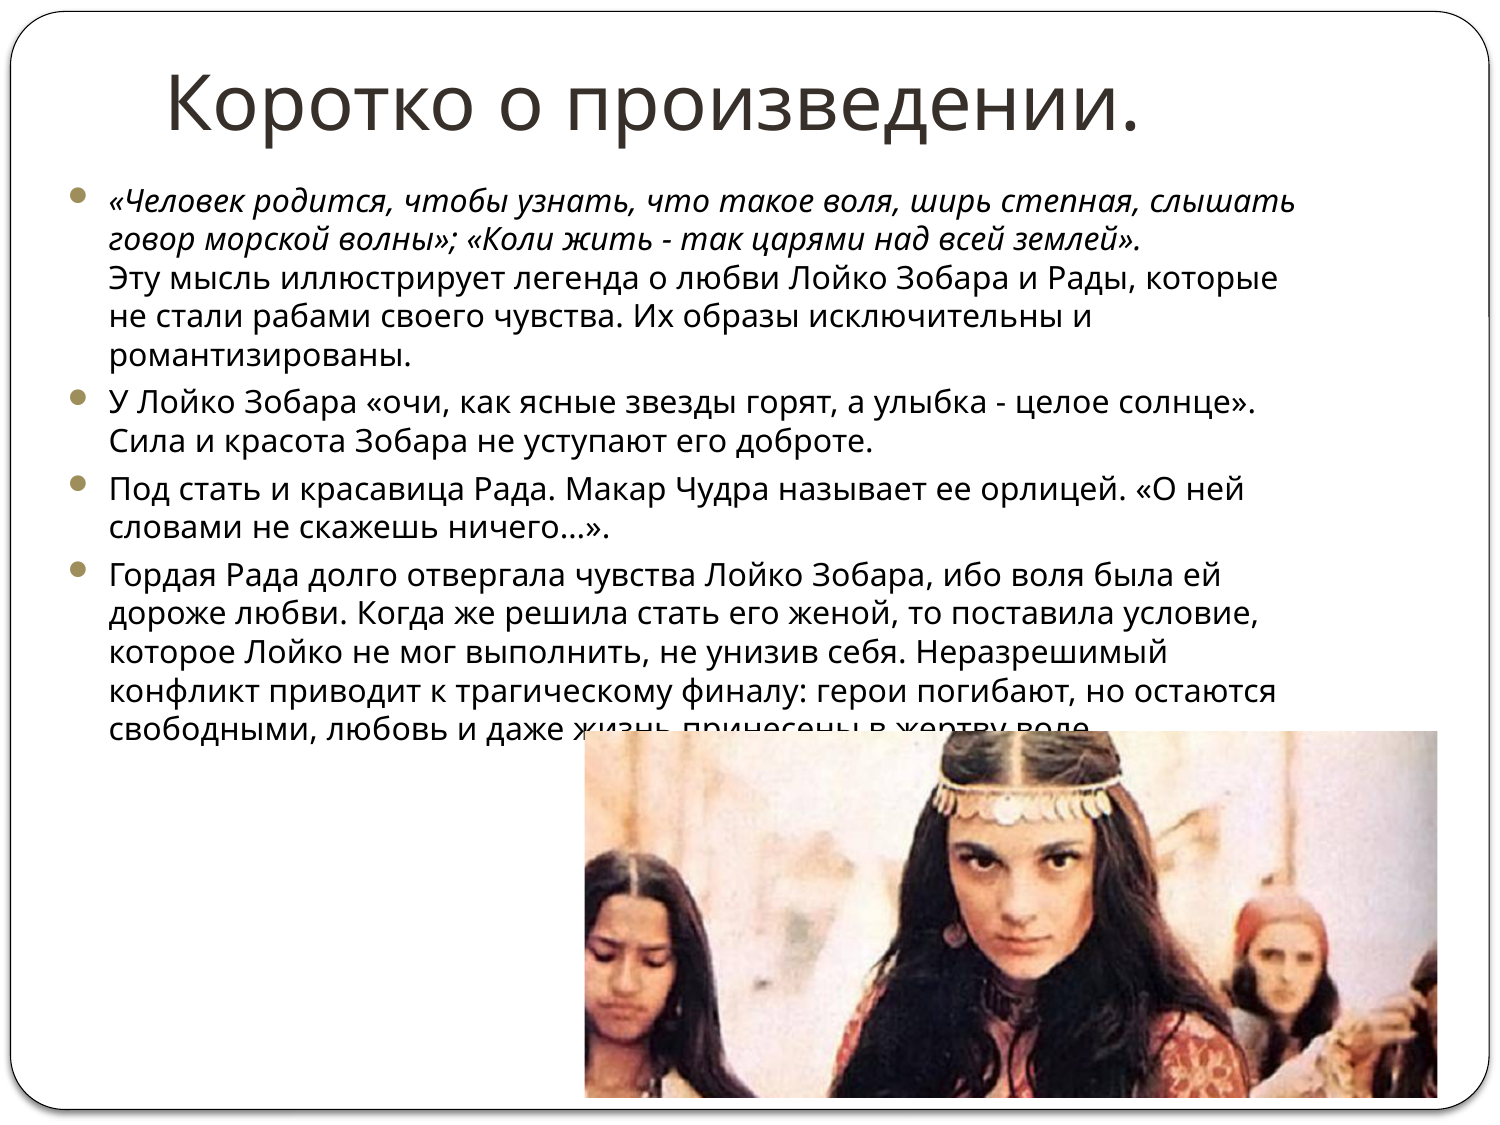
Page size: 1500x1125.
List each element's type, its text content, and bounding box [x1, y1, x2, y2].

title Коротко о произведении. [150, 45, 1329, 161]
picture [584, 727, 1438, 1098]
list «Человек родится, чтобы узнать, что такое воля, ширь степная, слышать говор морской волны»; «Коли жить - так царями над всей землей». Эту мысль иллюстрирует легенда о любви Лойко Зобара и Рады, которые не стали рабами своего чувства. Их образы исключительны и романтизированы. У Лойко Зобара «очи, как ясные звезды горят, а улыбка - целое солнце». Сила и красота Зобара не уступают его доброте. Под стать и красавица Рада. Макар Чудра называет ее орлицей. «О ней словами не скажешь ничего…». Гордая Рада долго отвергала чувства Лойко Зобара, ибо воля была ей дороже любви. Когда же решила стать его женой, то поставила условие, которое Лойко не мог выполнить, не унизив себя. Неразрешимый конфликт приводит к трагическому финалу: герои погибают, но остаются свободными, любовь и даже жизнь принесены в жертву воле. [53, 172, 1315, 770]
